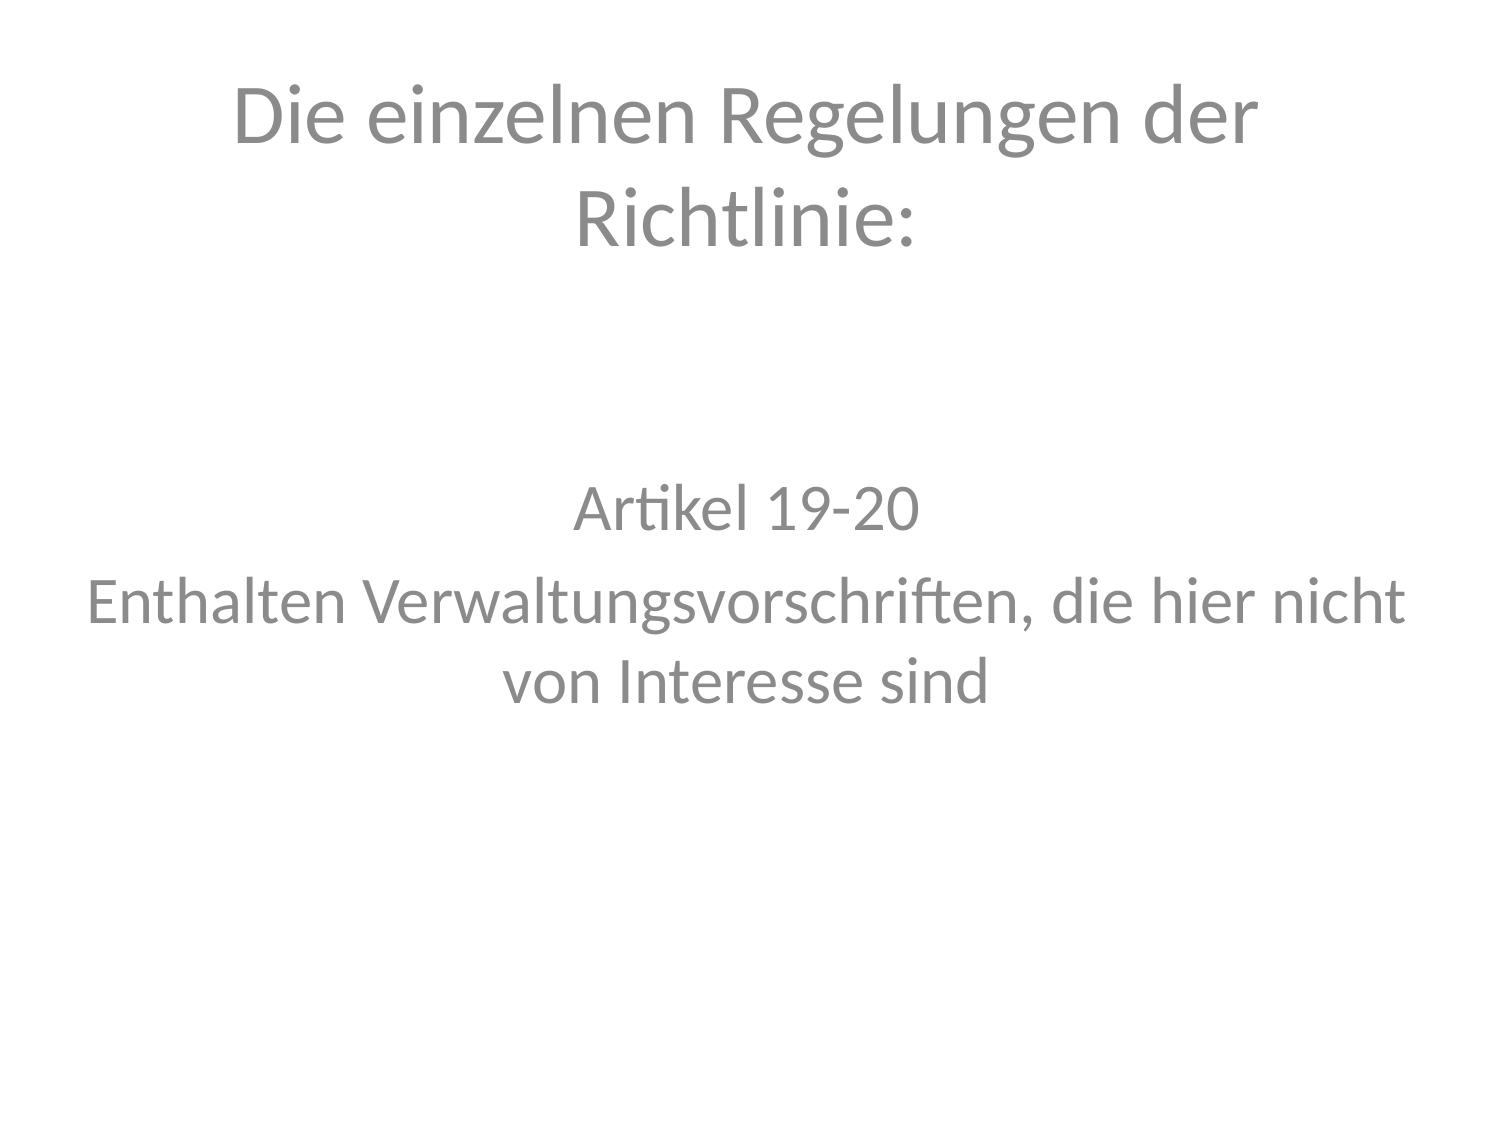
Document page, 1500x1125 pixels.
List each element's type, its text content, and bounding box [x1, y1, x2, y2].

subtitle Die einzelnen Regelungen der Richtlinie: Artikel 19-20 Enthalten Verwaltungsvorschriften, die hier nicht von Interesse sind [48, 50, 1446, 1063]
